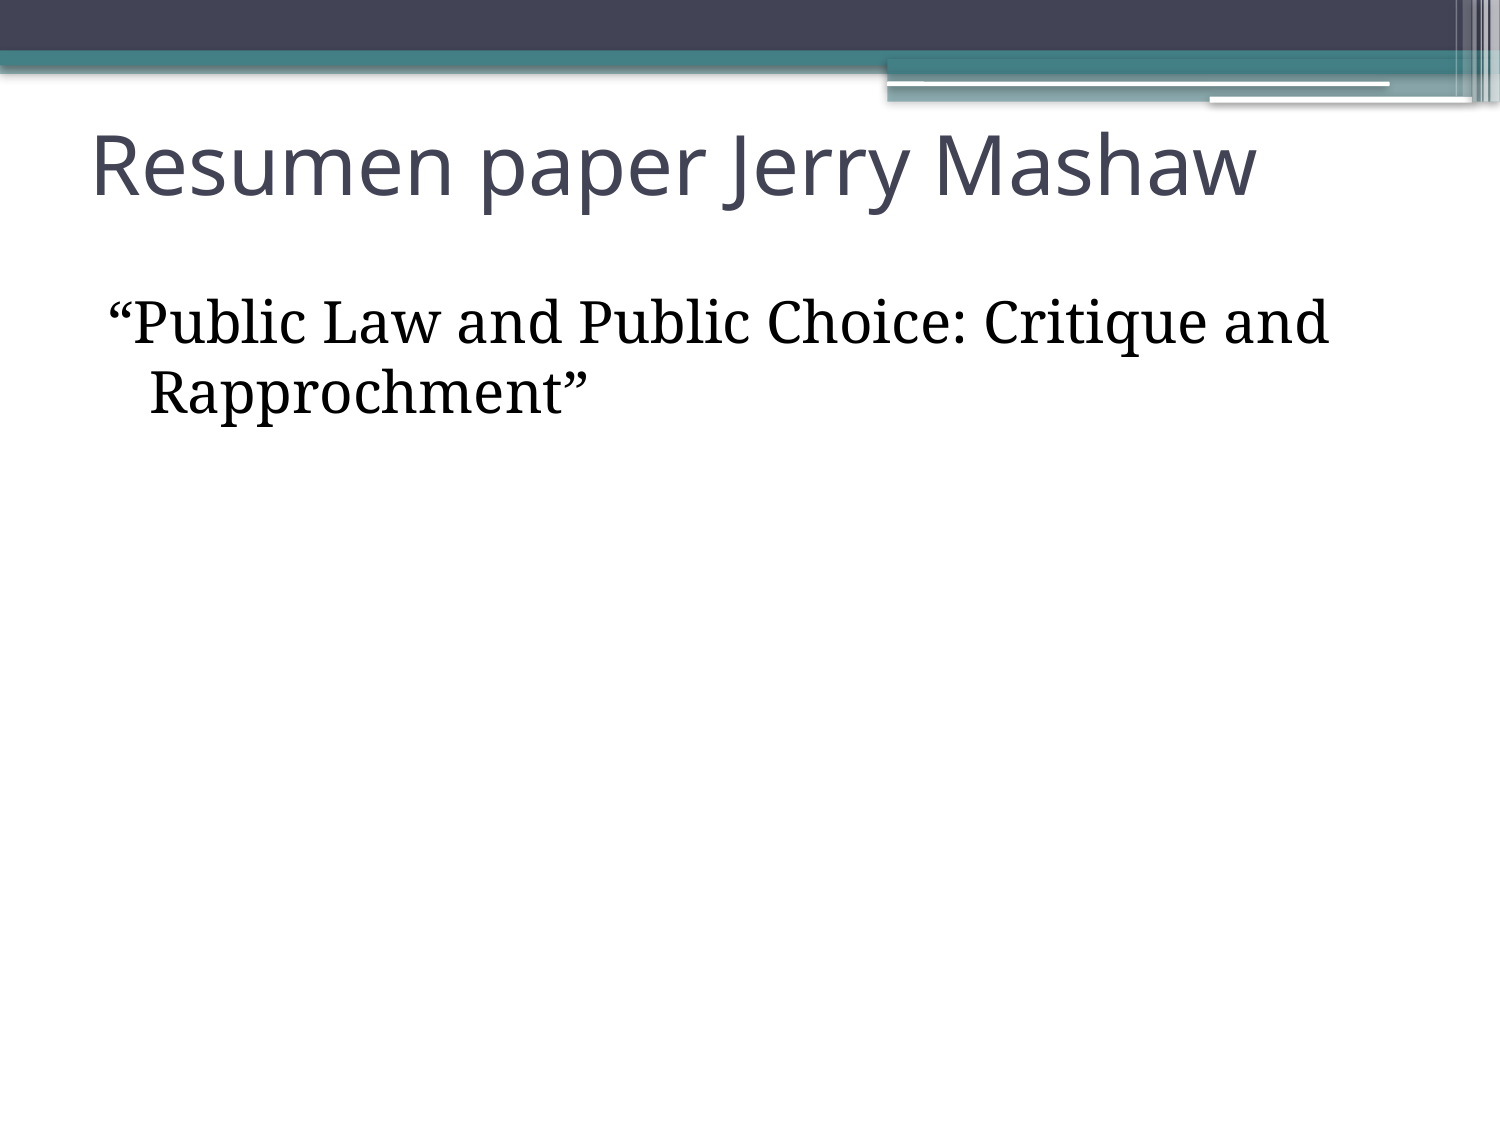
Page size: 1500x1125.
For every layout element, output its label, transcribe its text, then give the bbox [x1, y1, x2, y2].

list “Public Law and Public Choice: Critique and Rapprochment” [75, 277, 1425, 988]
title Resumen paper Jerry Mashaw [75, 75, 1425, 250]
